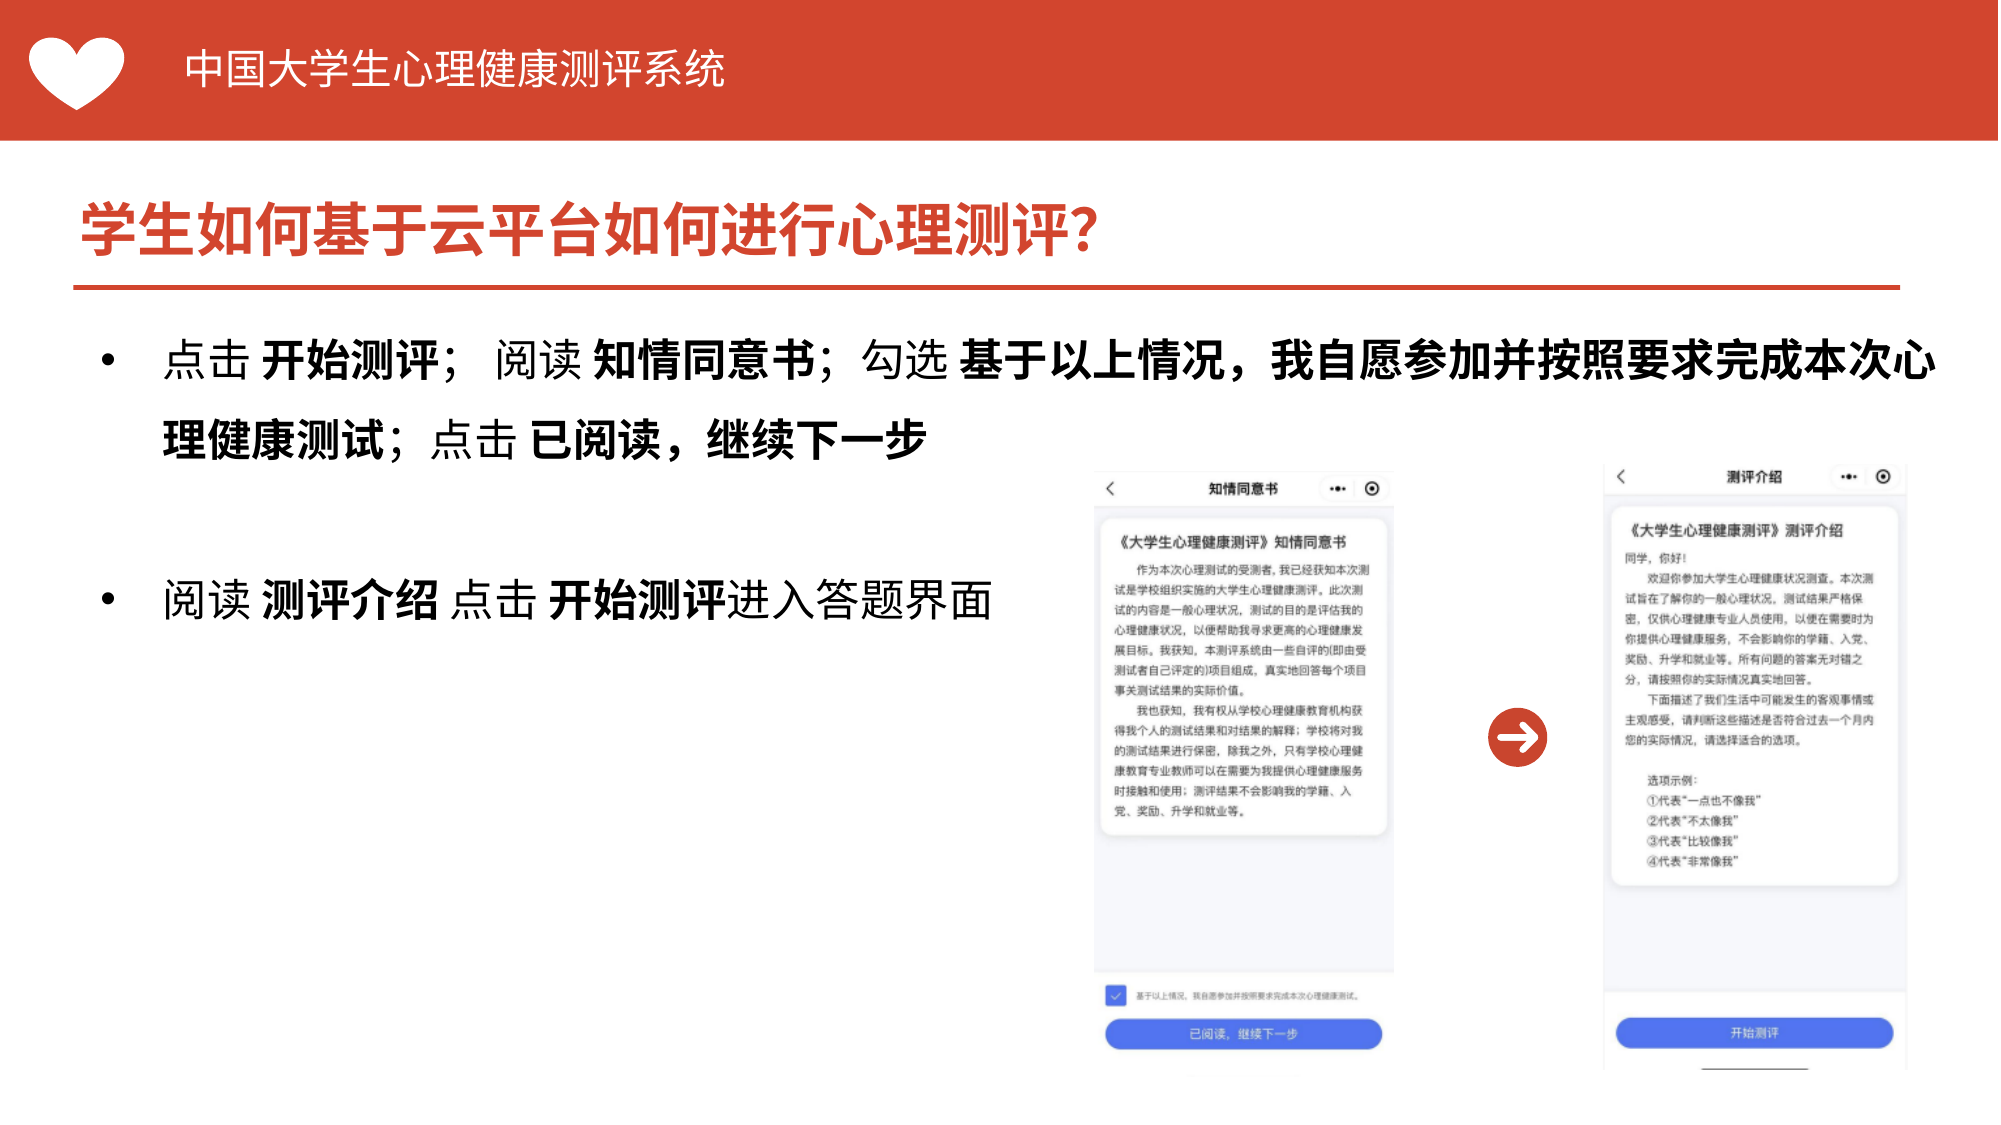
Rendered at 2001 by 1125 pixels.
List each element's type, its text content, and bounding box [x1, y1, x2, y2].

text_box [29, 37, 125, 111]
picture [1094, 471, 1394, 1077]
text_box 中国大学生心理健康测评系统 [168, 35, 742, 101]
text_box [0, 0, 1998, 141]
text_box 点击 开始测评； 阅读 知情同意书；勾选 基于以上情况，我自愿参加并按照要求完成本次心理健康测试；点击 已阅读，继续下一步 阅读 测评介绍 点击 开始测评进入答题界面 [29, 298, 1961, 633]
text_box 学生如何基于云平台如何进行心理测评？ [72, 151, 1666, 271]
picture [1602, 464, 1908, 1070]
text_box [1487, 706, 1549, 768]
